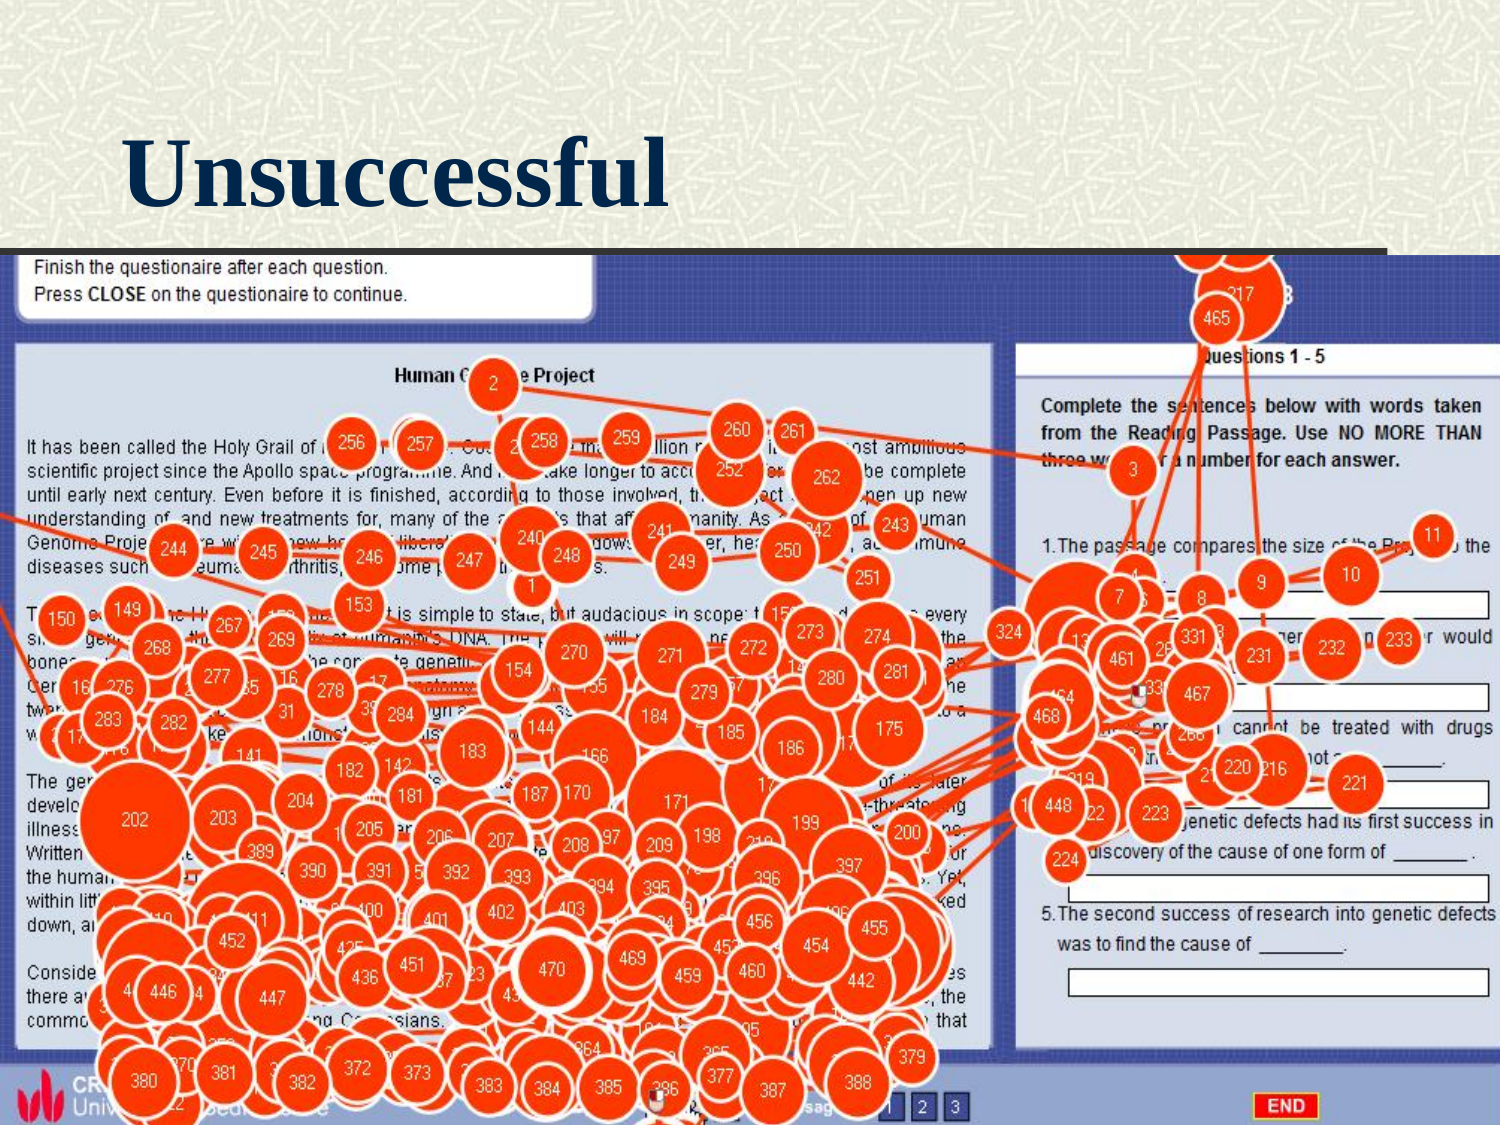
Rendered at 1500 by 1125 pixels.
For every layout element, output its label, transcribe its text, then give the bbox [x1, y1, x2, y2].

title Unsuccessful [105, 46, 1455, 235]
picture [0, 0, 1500, 1125]
